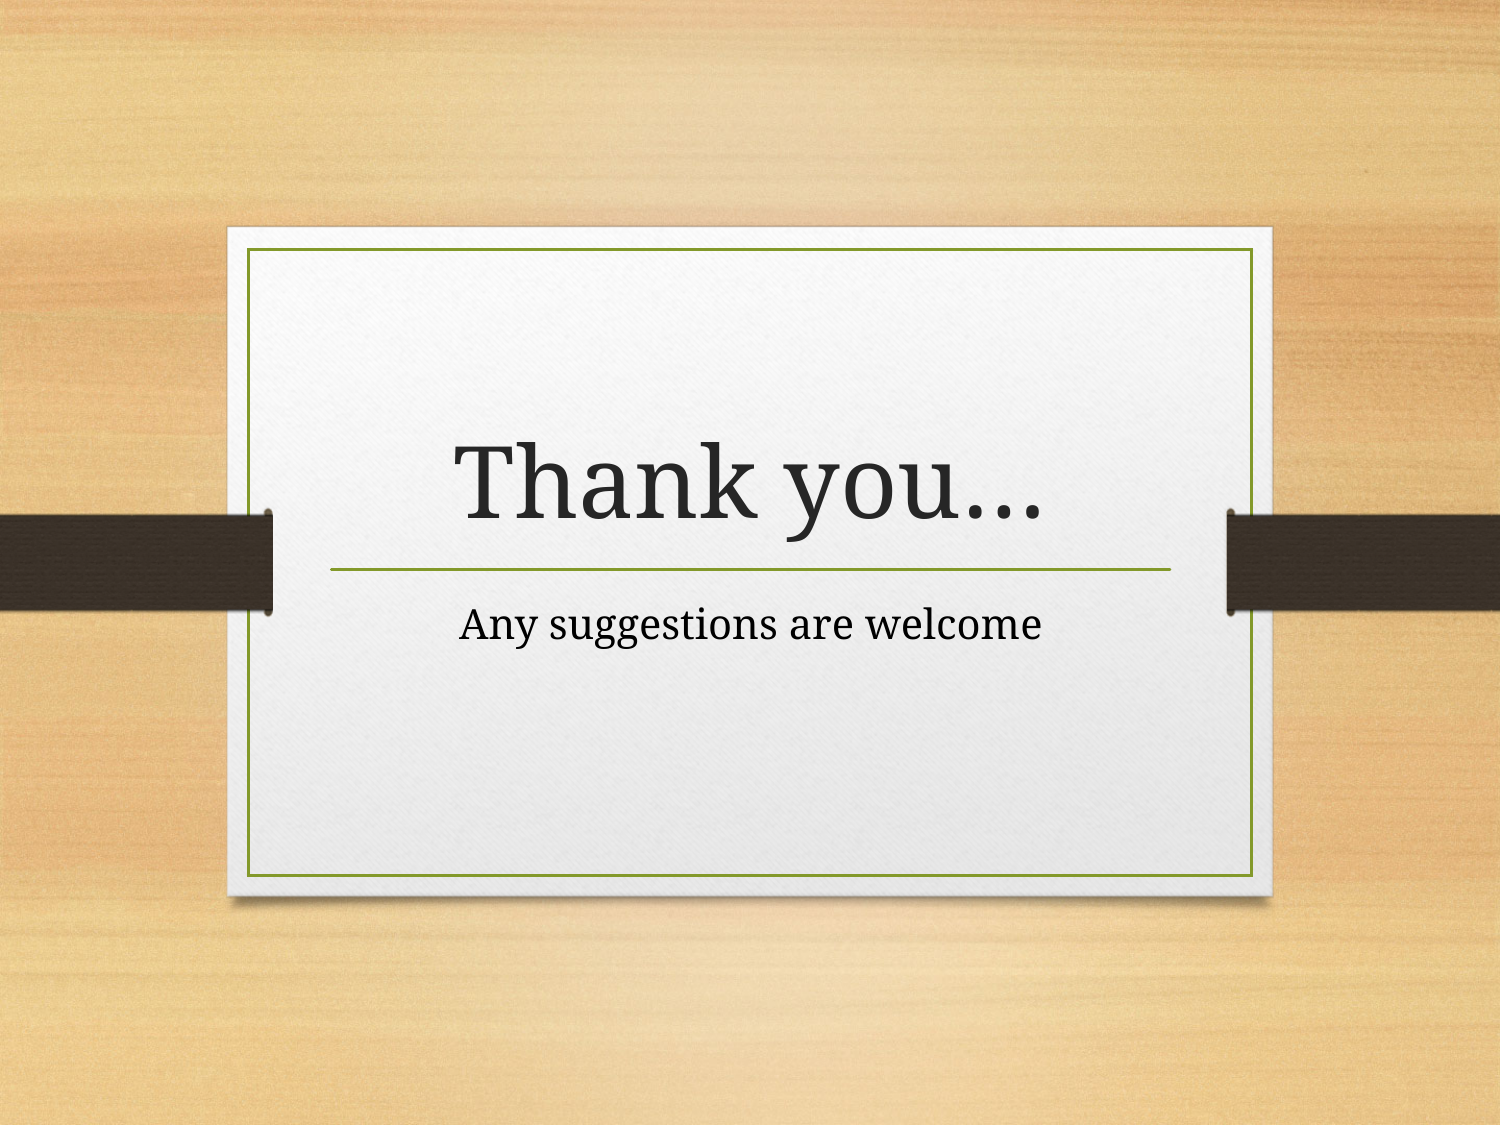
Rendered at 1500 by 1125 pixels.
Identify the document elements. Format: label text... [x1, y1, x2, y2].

picture [0, 0, 1500, 1125]
subtitle Any suggestions are welcome [315, 590, 1187, 817]
title Thank you… [315, 297, 1187, 546]
